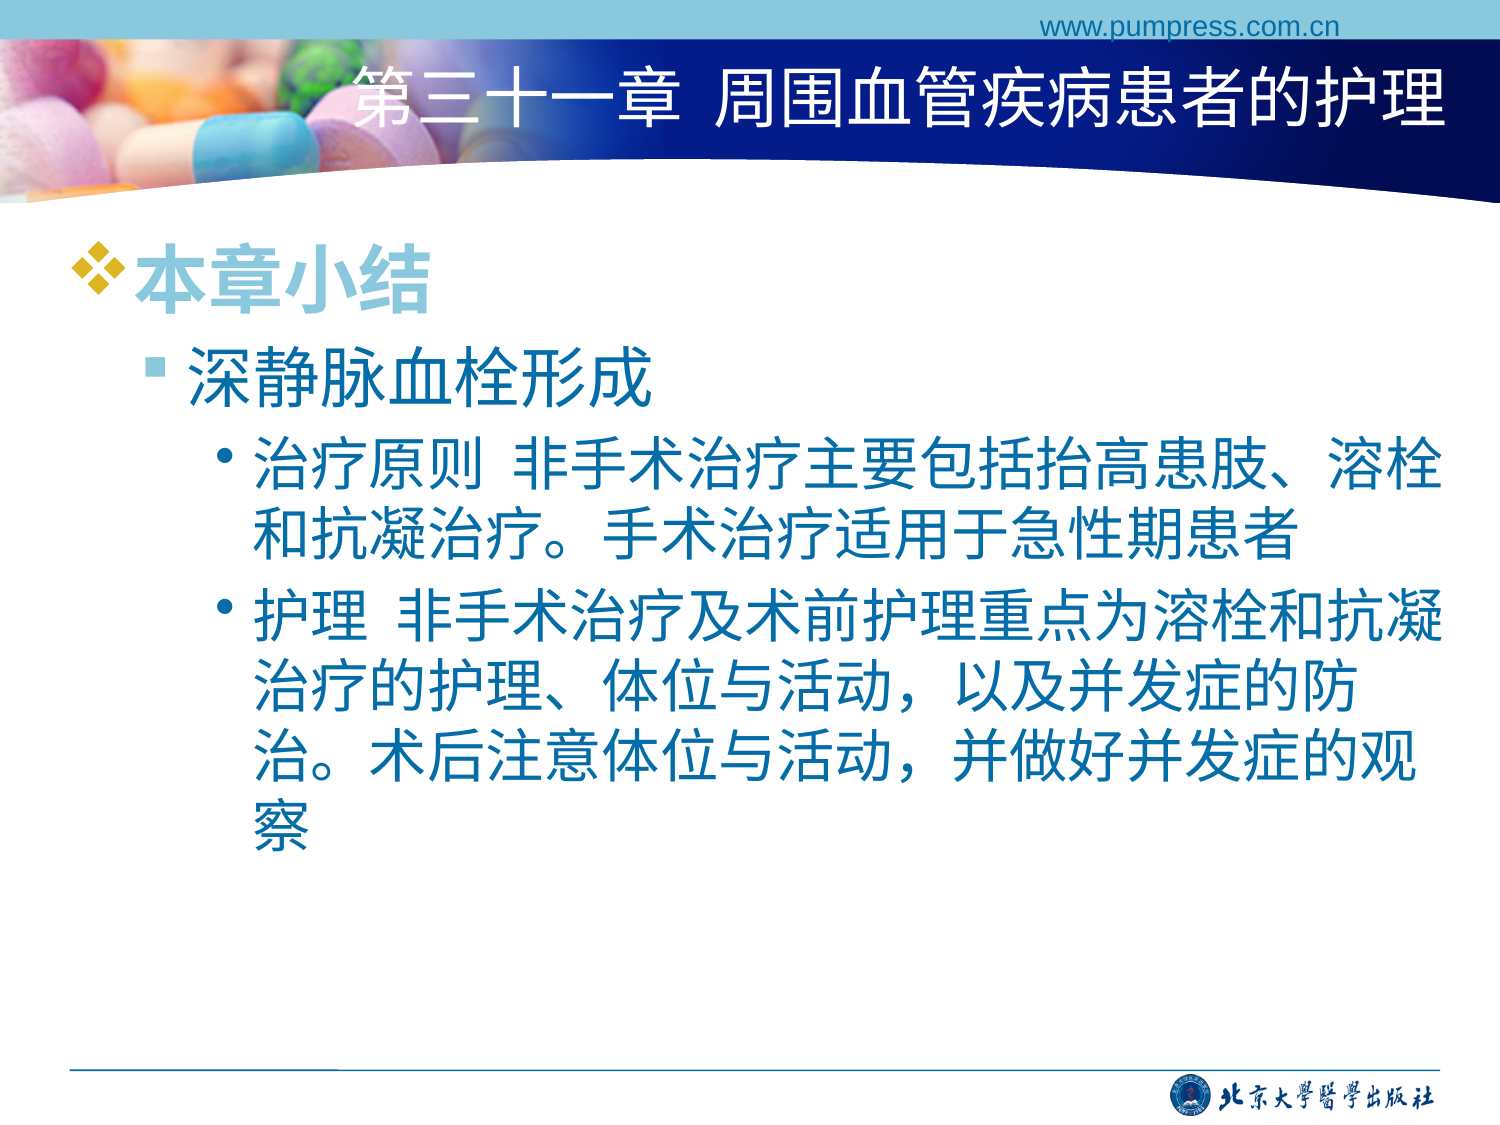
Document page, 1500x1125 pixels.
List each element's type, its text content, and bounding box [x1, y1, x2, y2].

picture [0, 40, 1500, 203]
slide_number www.pumpress.com.cn [1025, 0, 1463, 38]
list 本章小结 深静脉血栓形成 治疗原则 非手术治疗主要包括抬高患肢、溶栓和抗凝治疗。手术治疗适用于急性期患者 护理 非手术治疗及术前护理重点为溶栓和抗凝治疗的护理、体位与活动，以及并发症的防治。术后注意体位与活动，并做好并发症的观察 [49, 224, 1463, 1026]
title 第三十一章 周围血管疾病患者的护理 [137, 49, 1463, 143]
picture [1170, 1074, 1436, 1118]
